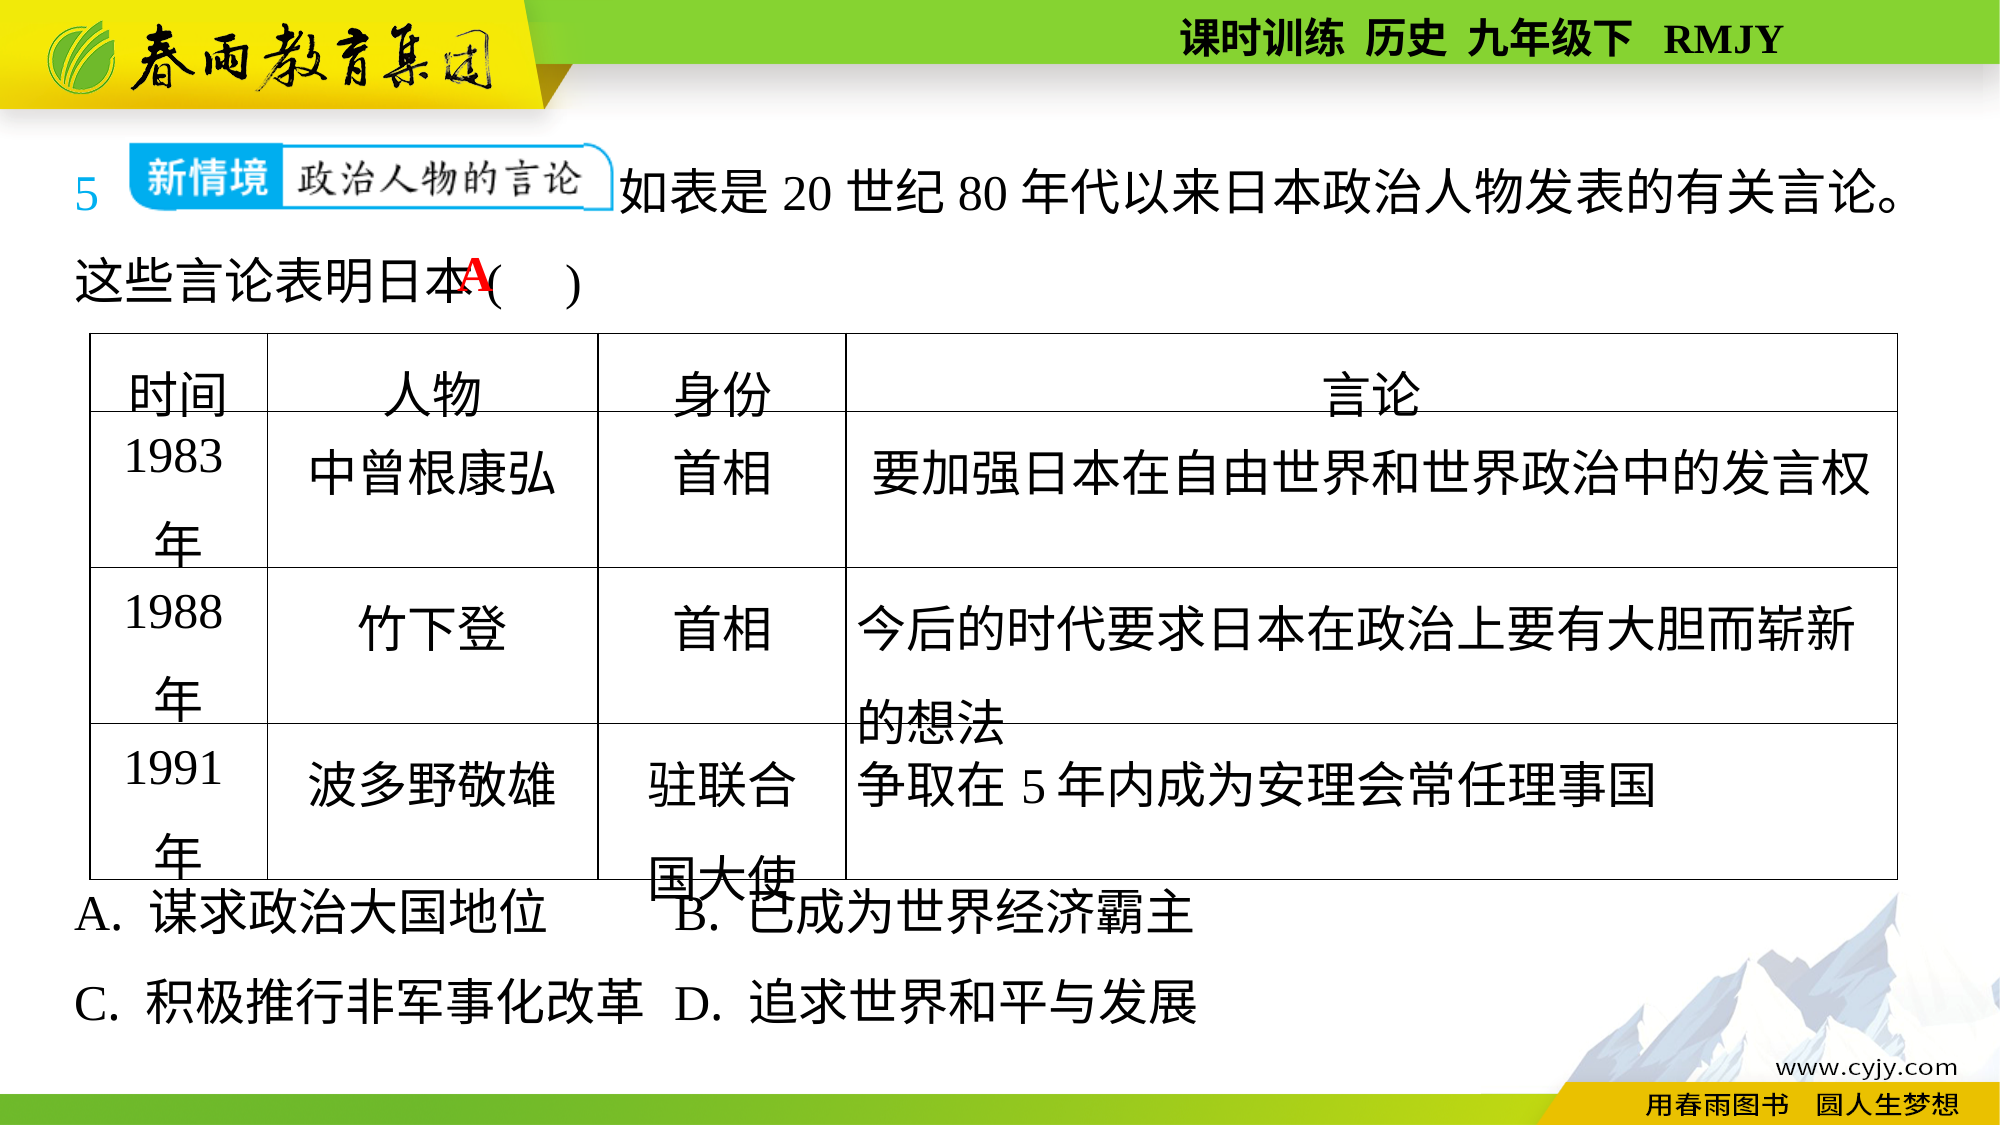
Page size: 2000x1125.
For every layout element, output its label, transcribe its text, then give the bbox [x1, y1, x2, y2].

text_box A [442, 234, 509, 310]
table_cell 1991年 [91, 724, 267, 879]
table_cell 1988年 [91, 568, 267, 723]
table_header 身份 [599, 334, 845, 411]
table_cell 波多野敬雄 [268, 724, 597, 879]
picture [0, 0, 2000, 1125]
list 5 如表是20世纪80年代以来日本政治人物发表的有关言论。这些言论表明日本( ) A. 谋求政治大国地位 B. 已成为世界经济霸主 C. 积极推行非军事化改革 D. 追求世界和平与发展 [59, 122, 1944, 1047]
table_cell 竹下登 [268, 568, 597, 723]
table_cell 中曾根康弘 [268, 412, 597, 567]
table_cell 争取在5年内成为安理会常任理事国 [847, 724, 1897, 879]
table_cell 首相 [599, 568, 845, 723]
table_cell 驻联合 国大使 [599, 724, 845, 879]
table_header 人物 [268, 334, 597, 411]
table_cell 1983年 [91, 412, 267, 567]
table_cell 首相 [599, 412, 845, 567]
table_header 言论 [847, 334, 1897, 411]
table_cell 要加强日本在自由世界和世界政治中的发言权 [847, 412, 1897, 567]
table_header 时间 [91, 334, 267, 411]
table_cell 今后的时代要求日本在政治上要有大胆而崭新的想法 [847, 568, 1897, 723]
